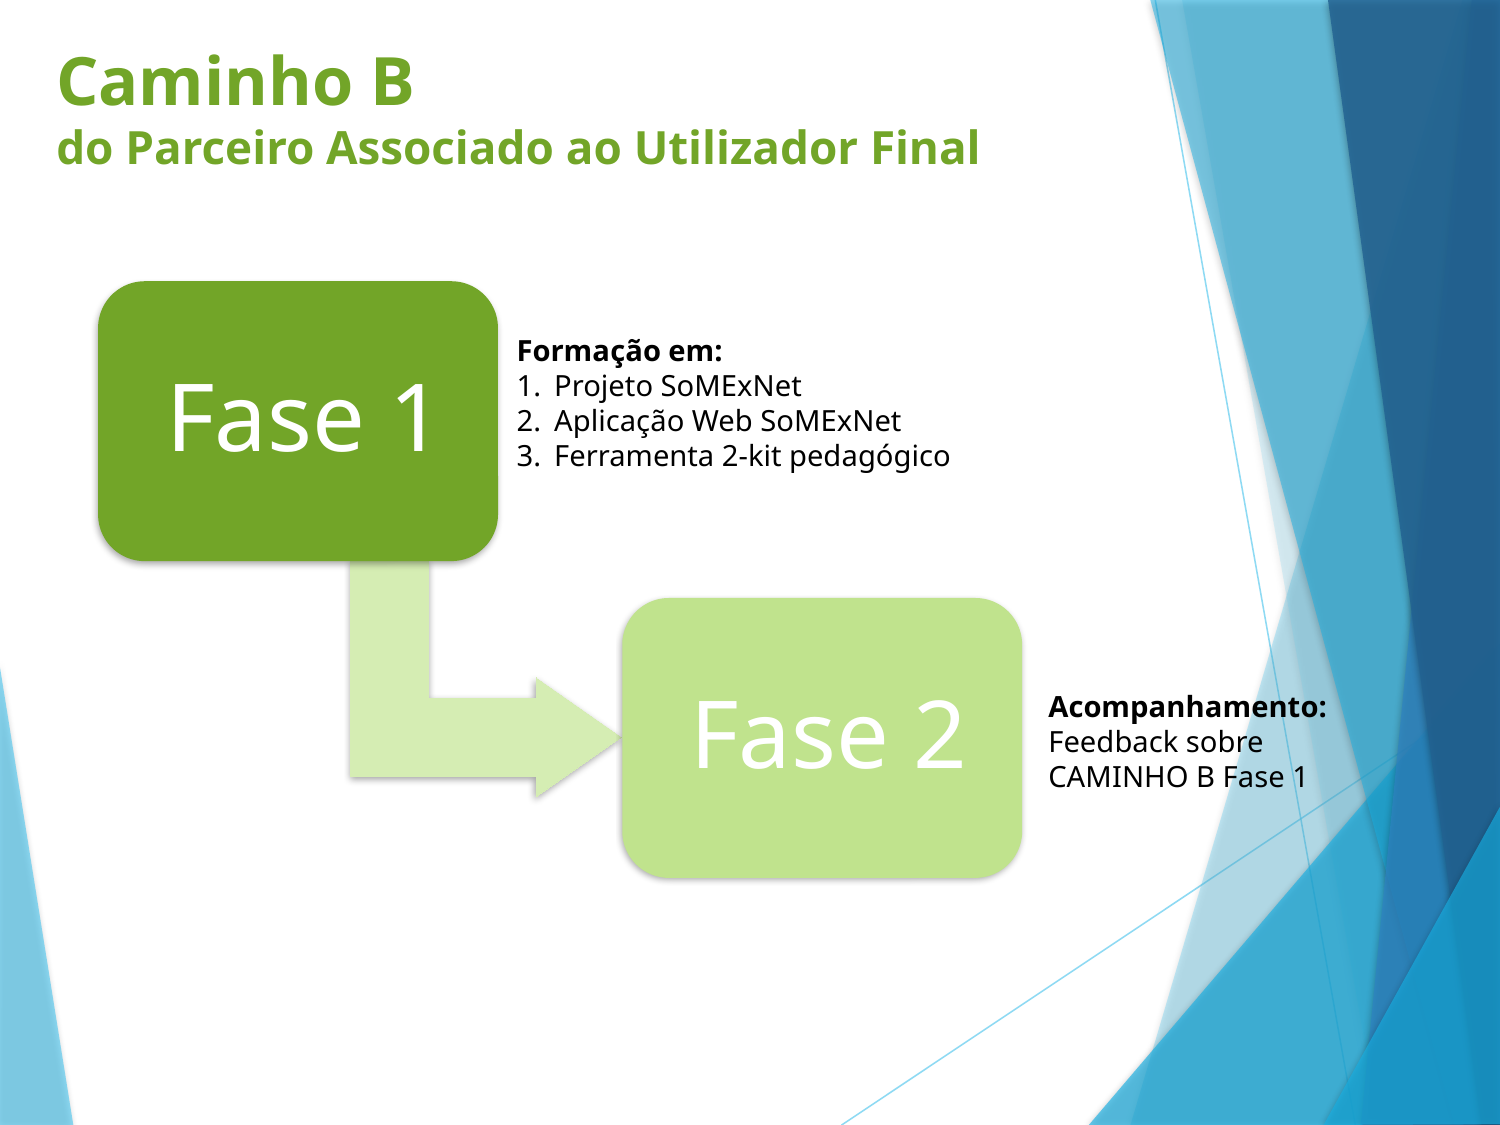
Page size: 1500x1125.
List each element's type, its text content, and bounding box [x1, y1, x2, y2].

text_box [53, 278, 1448, 879]
title Caminho B do Parceiro Associado ao Utilizador Final [41, 30, 1415, 114]
